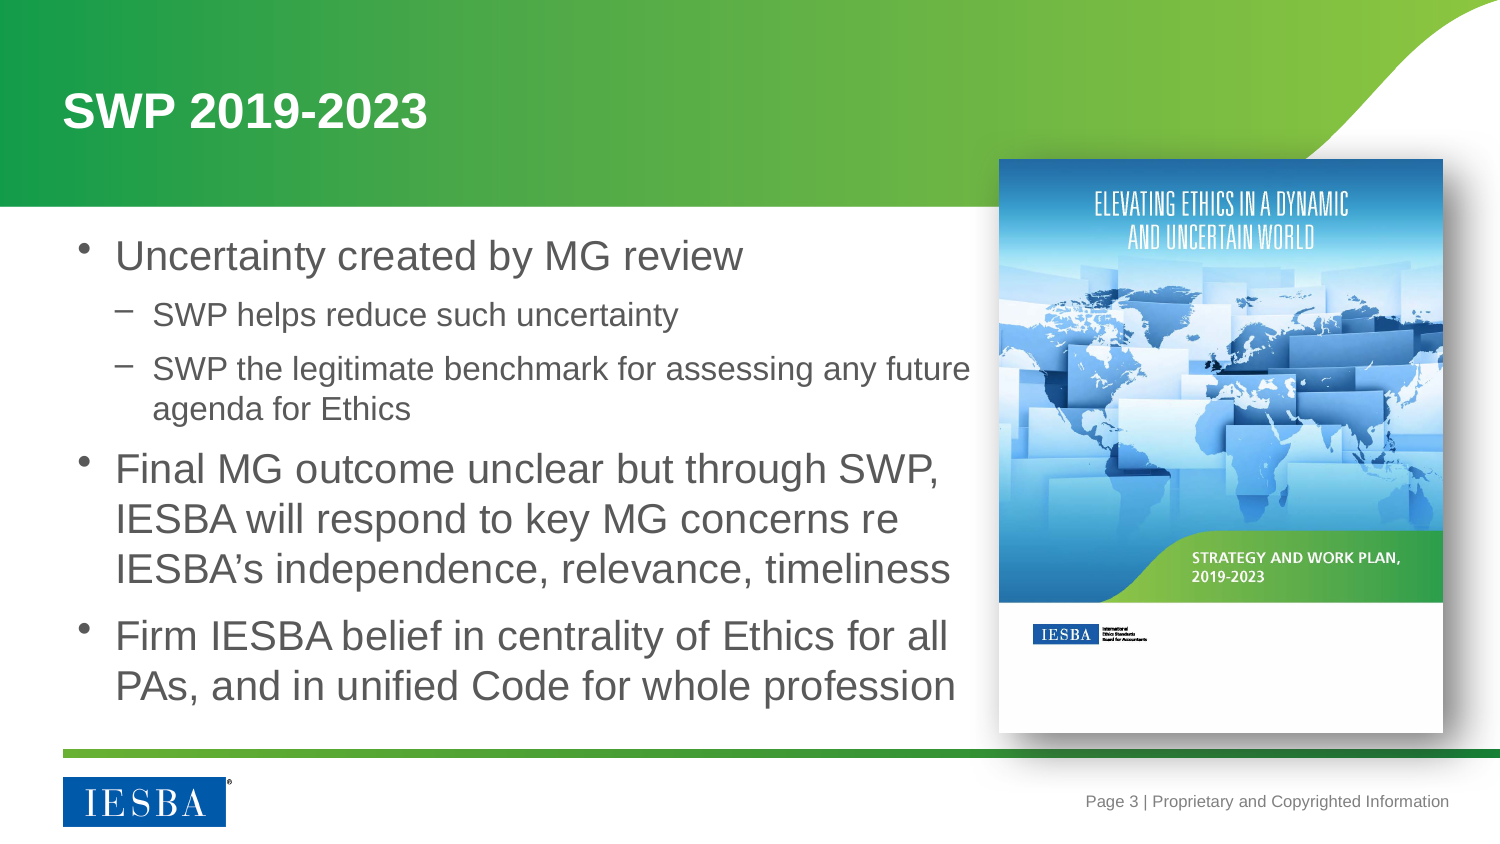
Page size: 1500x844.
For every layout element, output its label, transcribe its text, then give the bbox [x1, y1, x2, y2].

picture [63, 777, 232, 827]
title SWP 2019-2023 [62, 75, 1300, 142]
picture [0, 0, 1500, 733]
list Uncertainty created by MG review SWP helps reduce such uncertainty SWP the legitimate benchmark for assessing any future agenda for Ethics Final MG outcome unclear but through SWP, IESBA will respond to key MG concerns re IESBA’s independence, relevance, timeliness Firm IESBA belief in centrality of Ethics for all PAs, and in unified Code for whole profession [62, 220, 988, 747]
